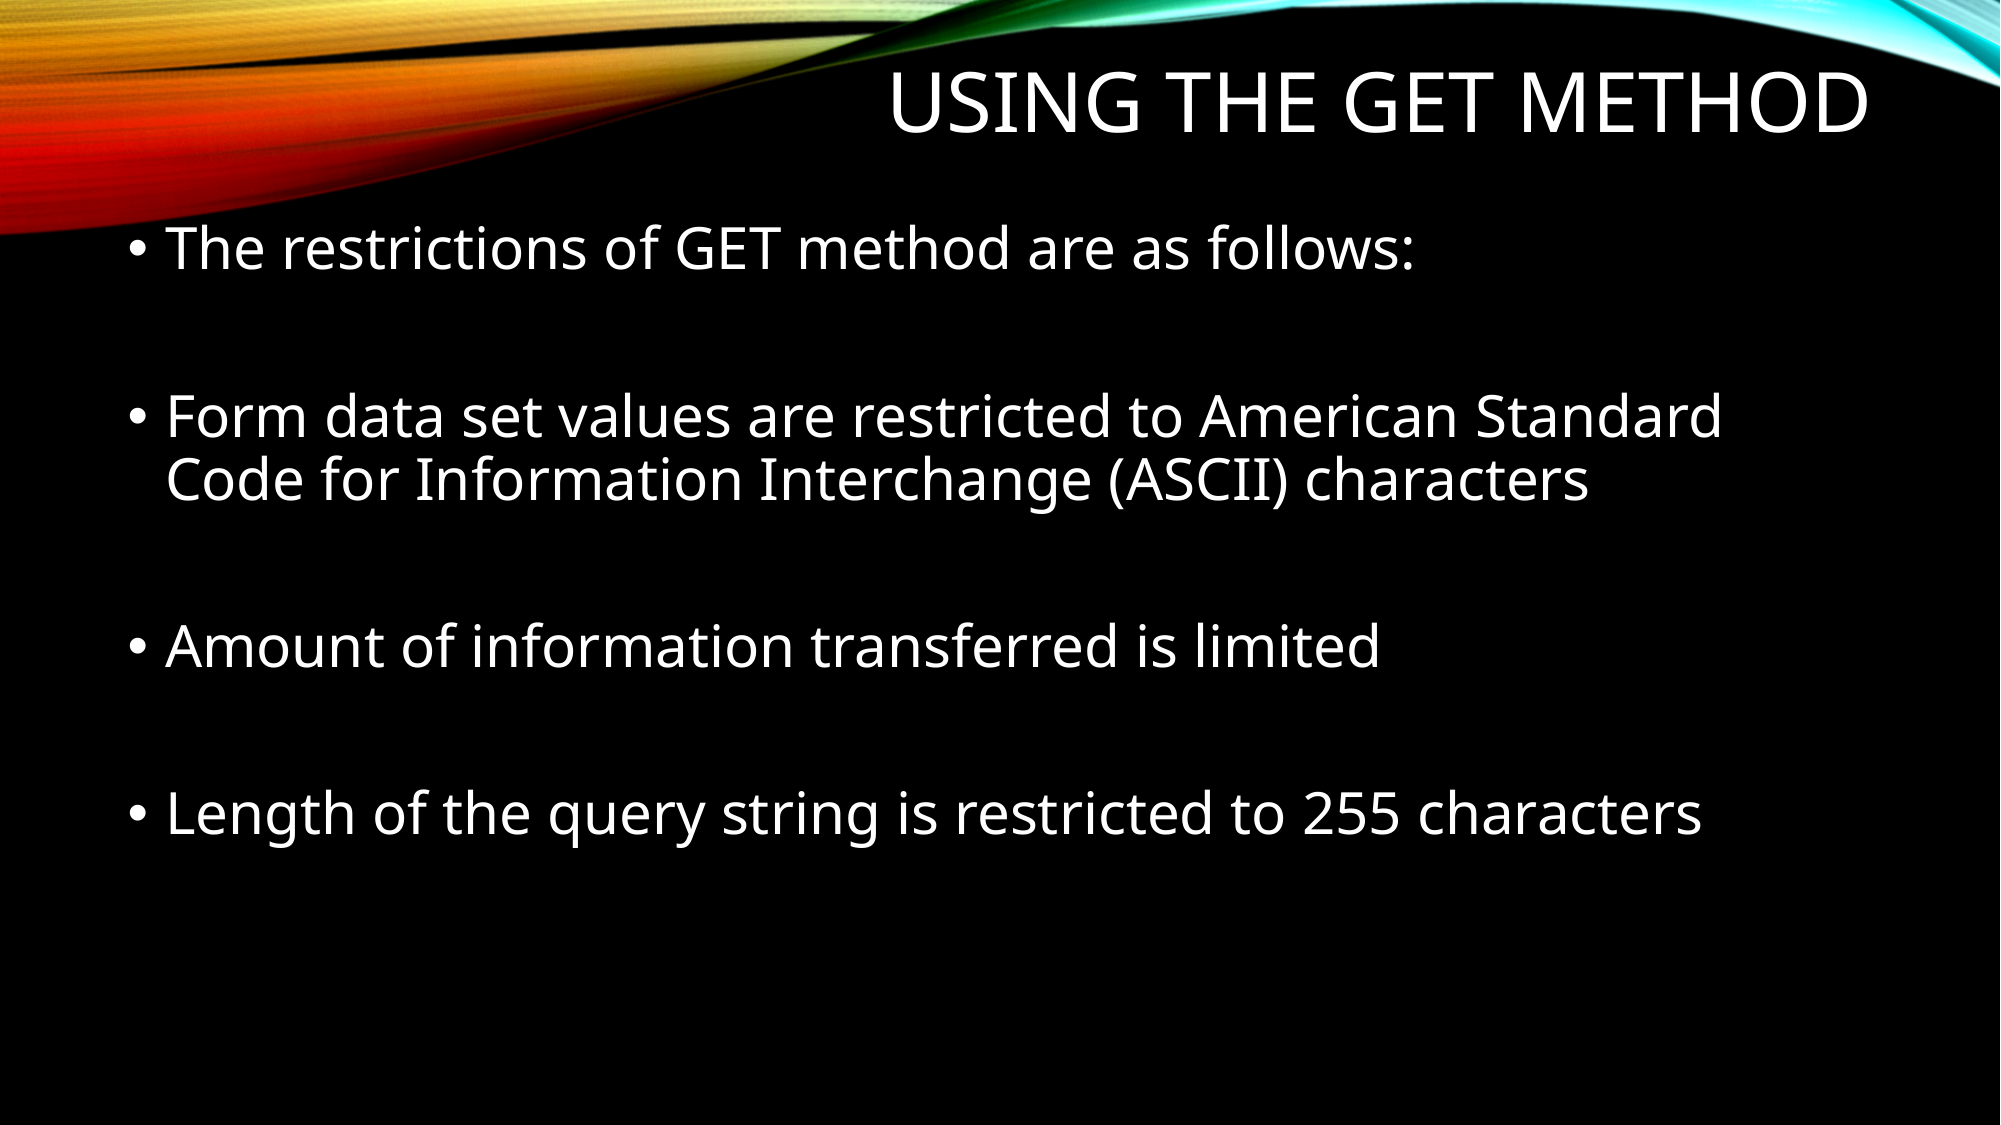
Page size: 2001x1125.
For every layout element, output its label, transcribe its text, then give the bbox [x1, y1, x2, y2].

picture [0, 0, 474, 237]
picture [1888, 0, 2000, 237]
list The restrictions of GET method are as follows: Form data set values are restricted to American Standard Code for Information Interchange (ASCII) characters Amount of information transferred is limited Length of the query string is restricted to 255 characters [112, 212, 1888, 1021]
title Using the GET Method [474, 0, 1888, 212]
